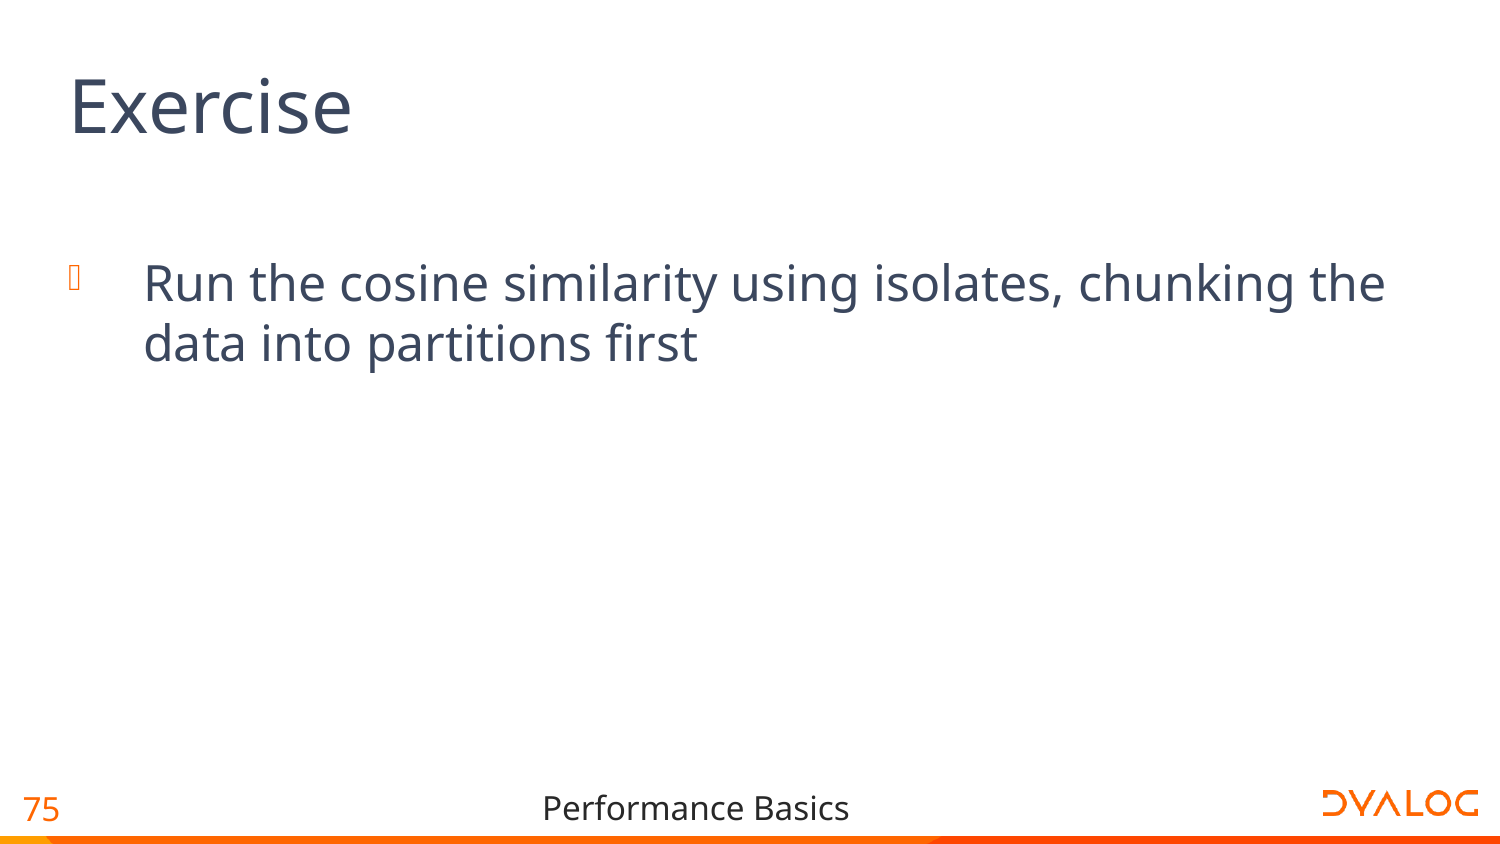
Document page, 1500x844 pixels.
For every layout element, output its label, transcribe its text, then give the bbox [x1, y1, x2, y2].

list Run the cosine similarity using isolates, chunking the data into partitions first [53, 244, 1443, 740]
title Exercise [53, 43, 1121, 157]
picture [1323, 790, 1478, 816]
picture [0, 836, 1500, 844]
